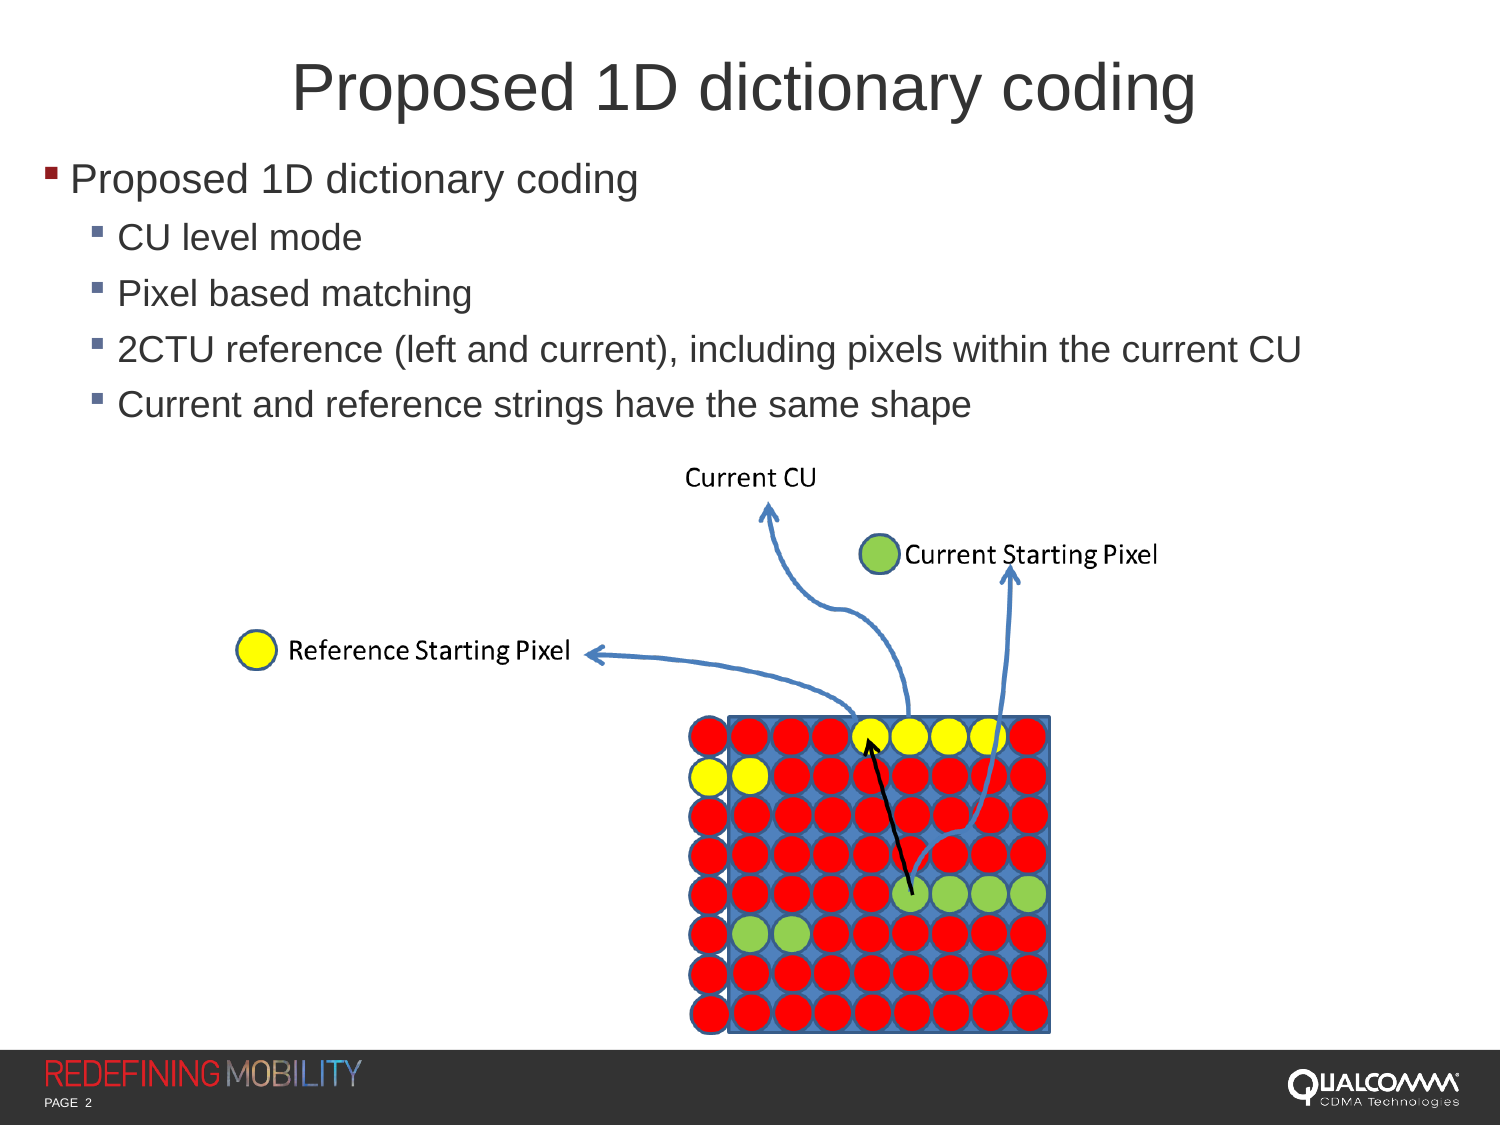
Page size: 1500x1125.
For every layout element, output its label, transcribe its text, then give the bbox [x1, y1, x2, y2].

picture [235, 449, 1189, 1035]
title Proposed 1D dictionary coding [28, 44, 1462, 138]
list Proposed 1D dictionary coding CU level mode Pixel based matching 2CTU reference (left and current), including pixels within the current CU Current and reference strings have the same shape [26, 148, 1457, 1021]
picture [30, 1048, 372, 1099]
picture [1278, 1058, 1478, 1114]
